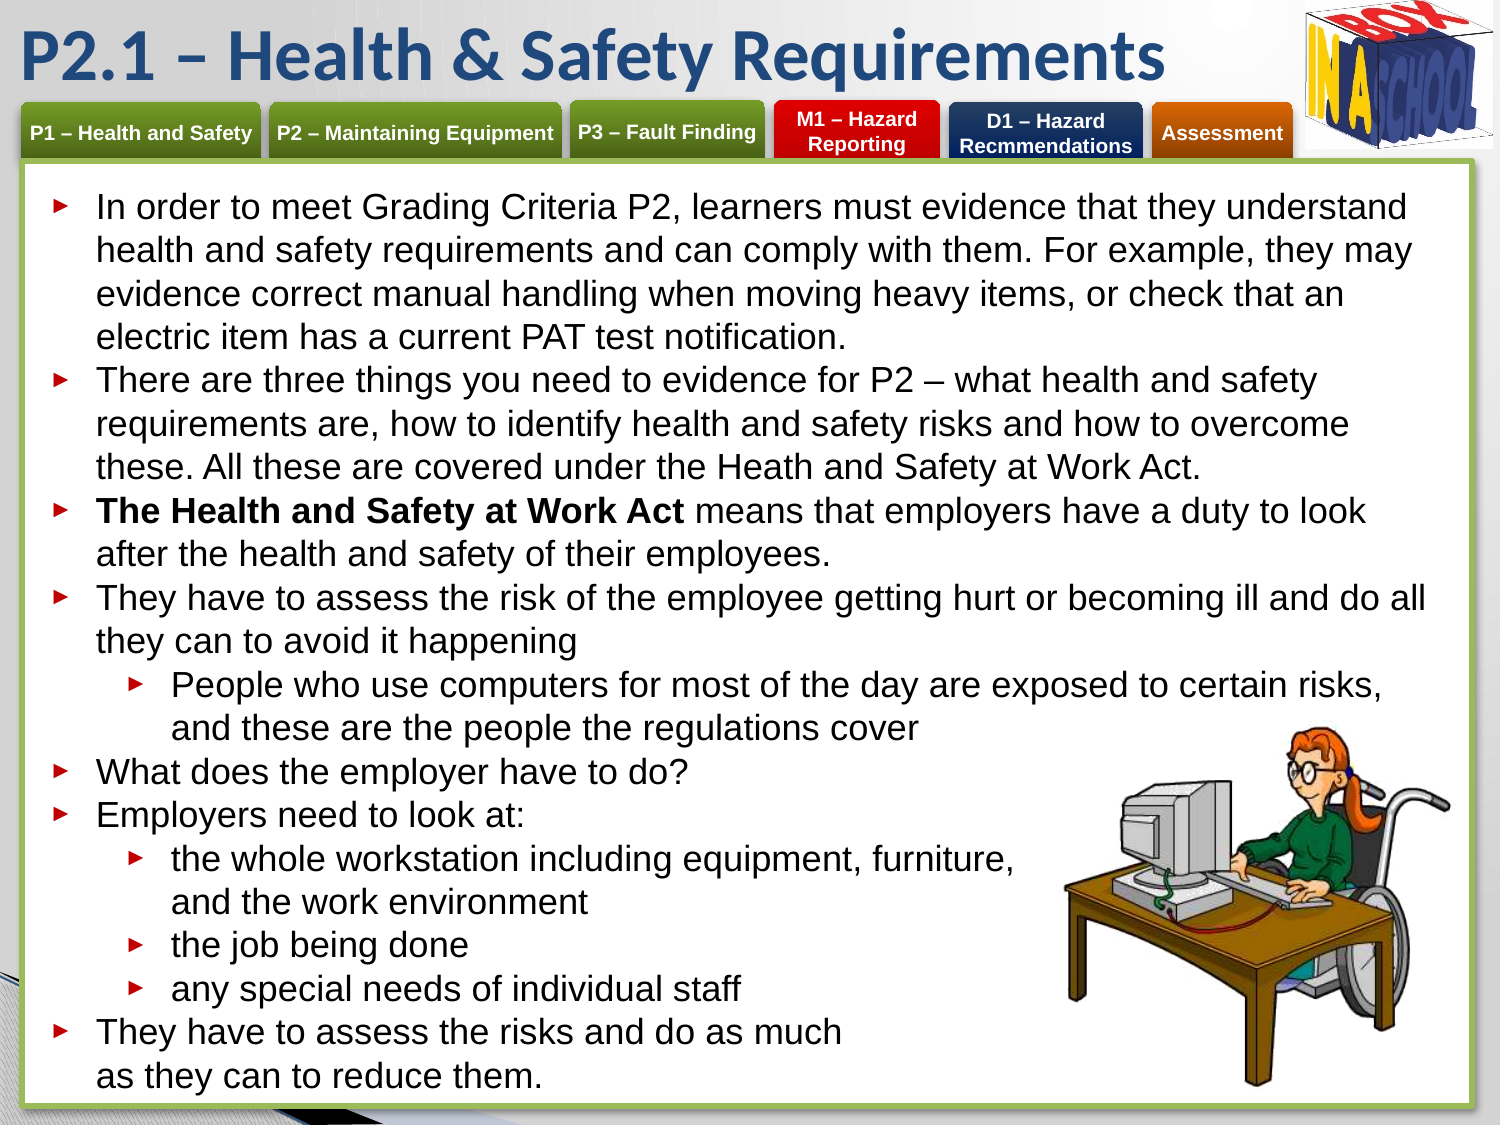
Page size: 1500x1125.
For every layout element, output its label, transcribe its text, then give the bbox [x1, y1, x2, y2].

picture [1305, 0, 1494, 149]
picture [281, 1114, 303, 1125]
title P2.1 – Health & Safety Requirements [5, 0, 1270, 102]
text_box In order to meet Grading Criteria P2, learners must evidence that they understand health and safety requirements and can comply with them. For example, they may evidence correct manual handling when moving heavy items, or check that an electric item has a current PAT test notification. There are three things you need to evidence for P2 – what health and safety requirements are, how to identify health and safety risks and how to overcome these. All these are covered under the Heath and Safety at Work Act. The Health and Safety at Work Act means that employers have a duty to look after the health and safety of their employees. They have to assess the risk of the employee getting hurt or becoming ill and do all they can to avoid it happening People who use computers for most of the day are exposed to certain risks, and these are the people the regulations cover What does the employer have to do? Employers need to look at: the whole workstation including equipment, furniture, and the work environment the job being done any special needs of individual staff They have to assess the risks and do as much as they can to reduce them. [34, 175, 1459, 1103]
picture [1056, 720, 1459, 1093]
